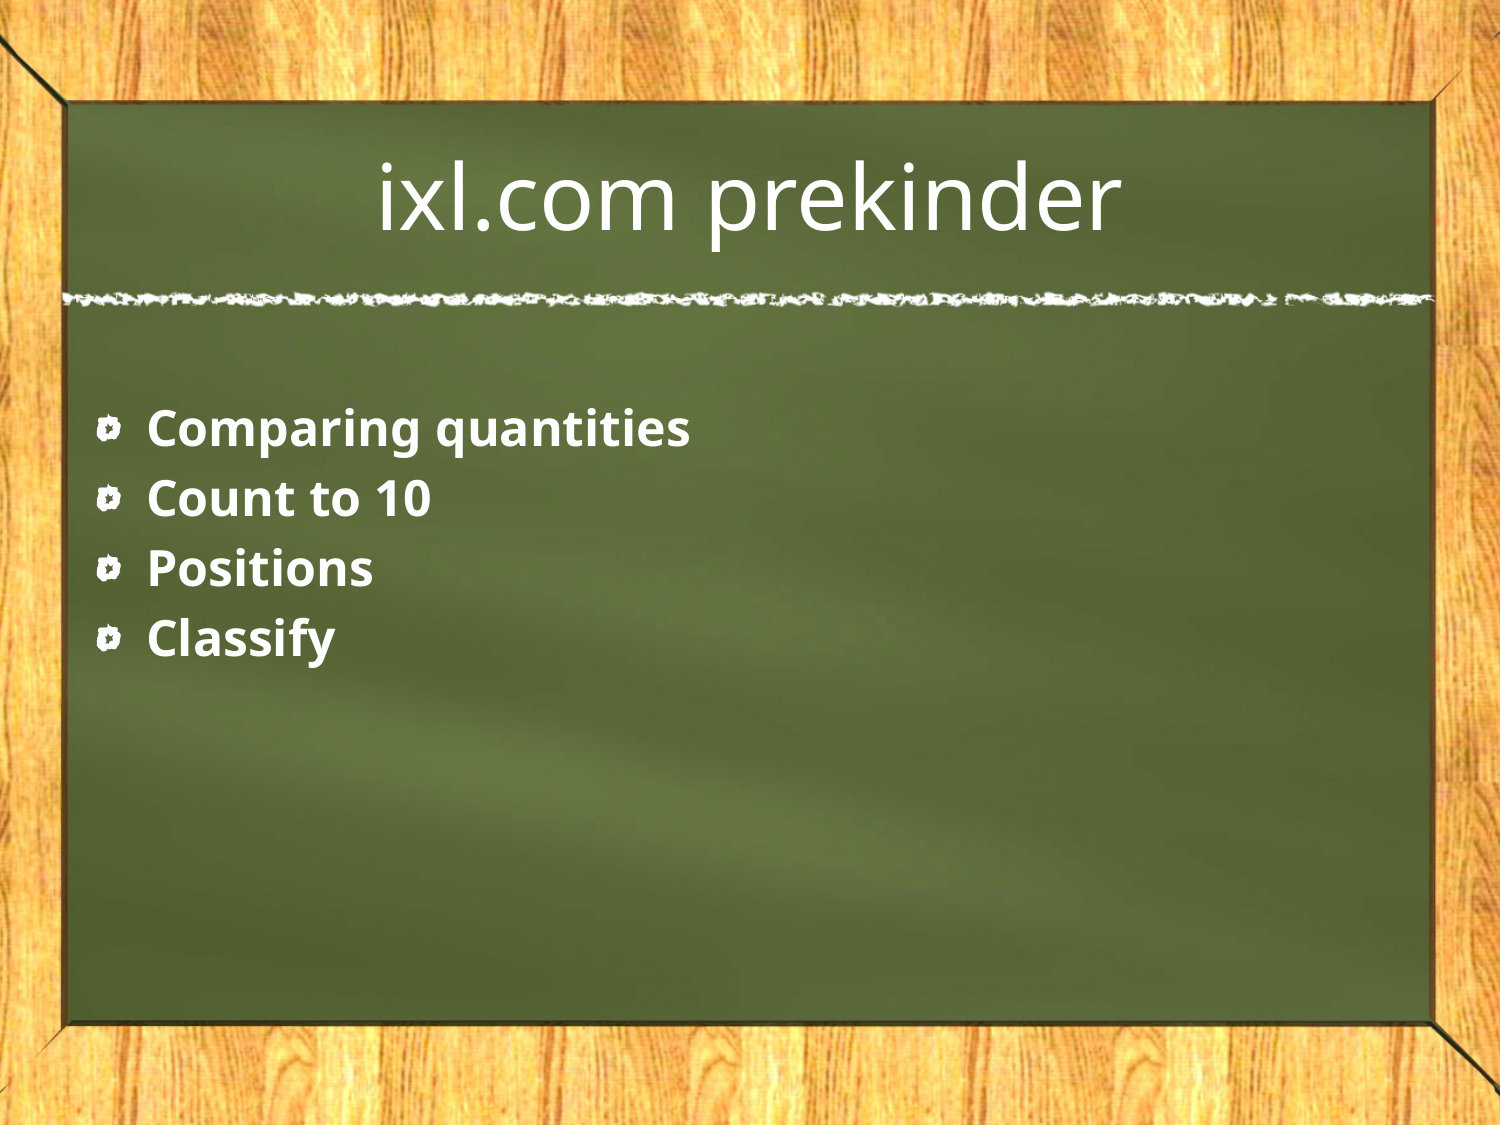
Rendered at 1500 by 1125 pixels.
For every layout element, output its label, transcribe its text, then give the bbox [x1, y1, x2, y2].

picture [0, 0, 1500, 1125]
list Comparing quantities Count to 10 Positions Classify [74, 389, 738, 1038]
title ixl.com prekinder [74, 99, 1426, 288]
